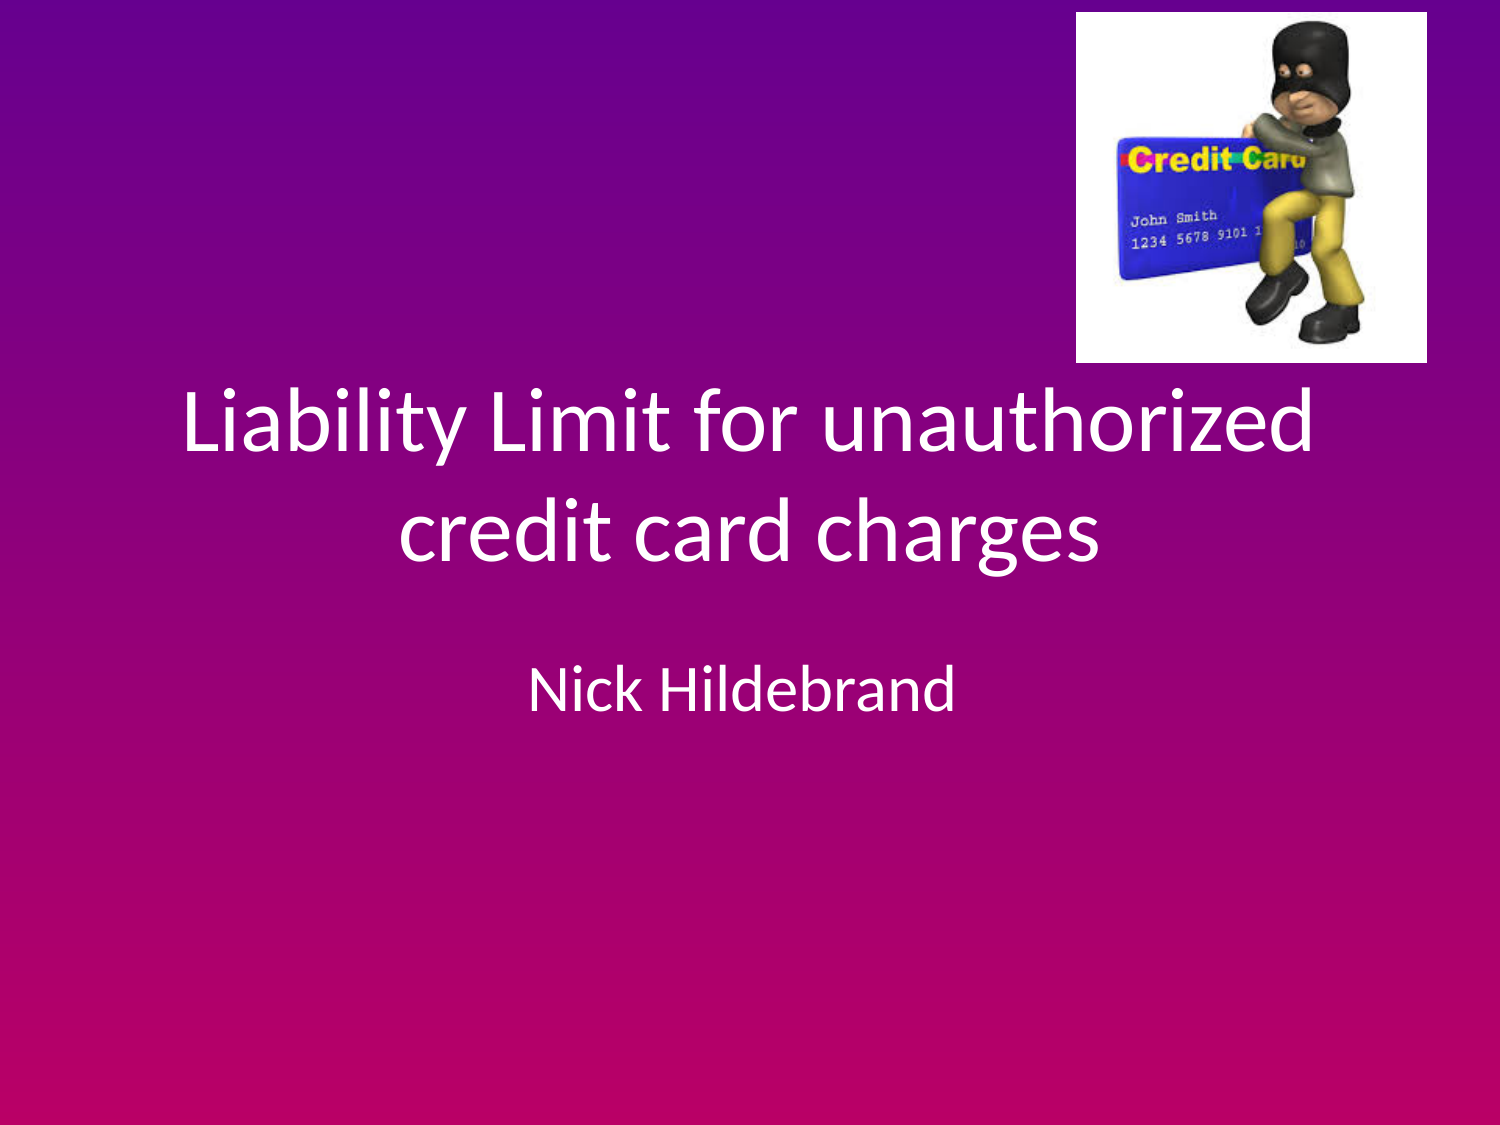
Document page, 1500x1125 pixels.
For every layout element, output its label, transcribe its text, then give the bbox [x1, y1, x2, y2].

picture [1076, 12, 1427, 363]
title Liability Limit for unauthorized credit card charges [112, 349, 1388, 591]
subtitle Nick Hildebrand [225, 637, 1275, 925]
